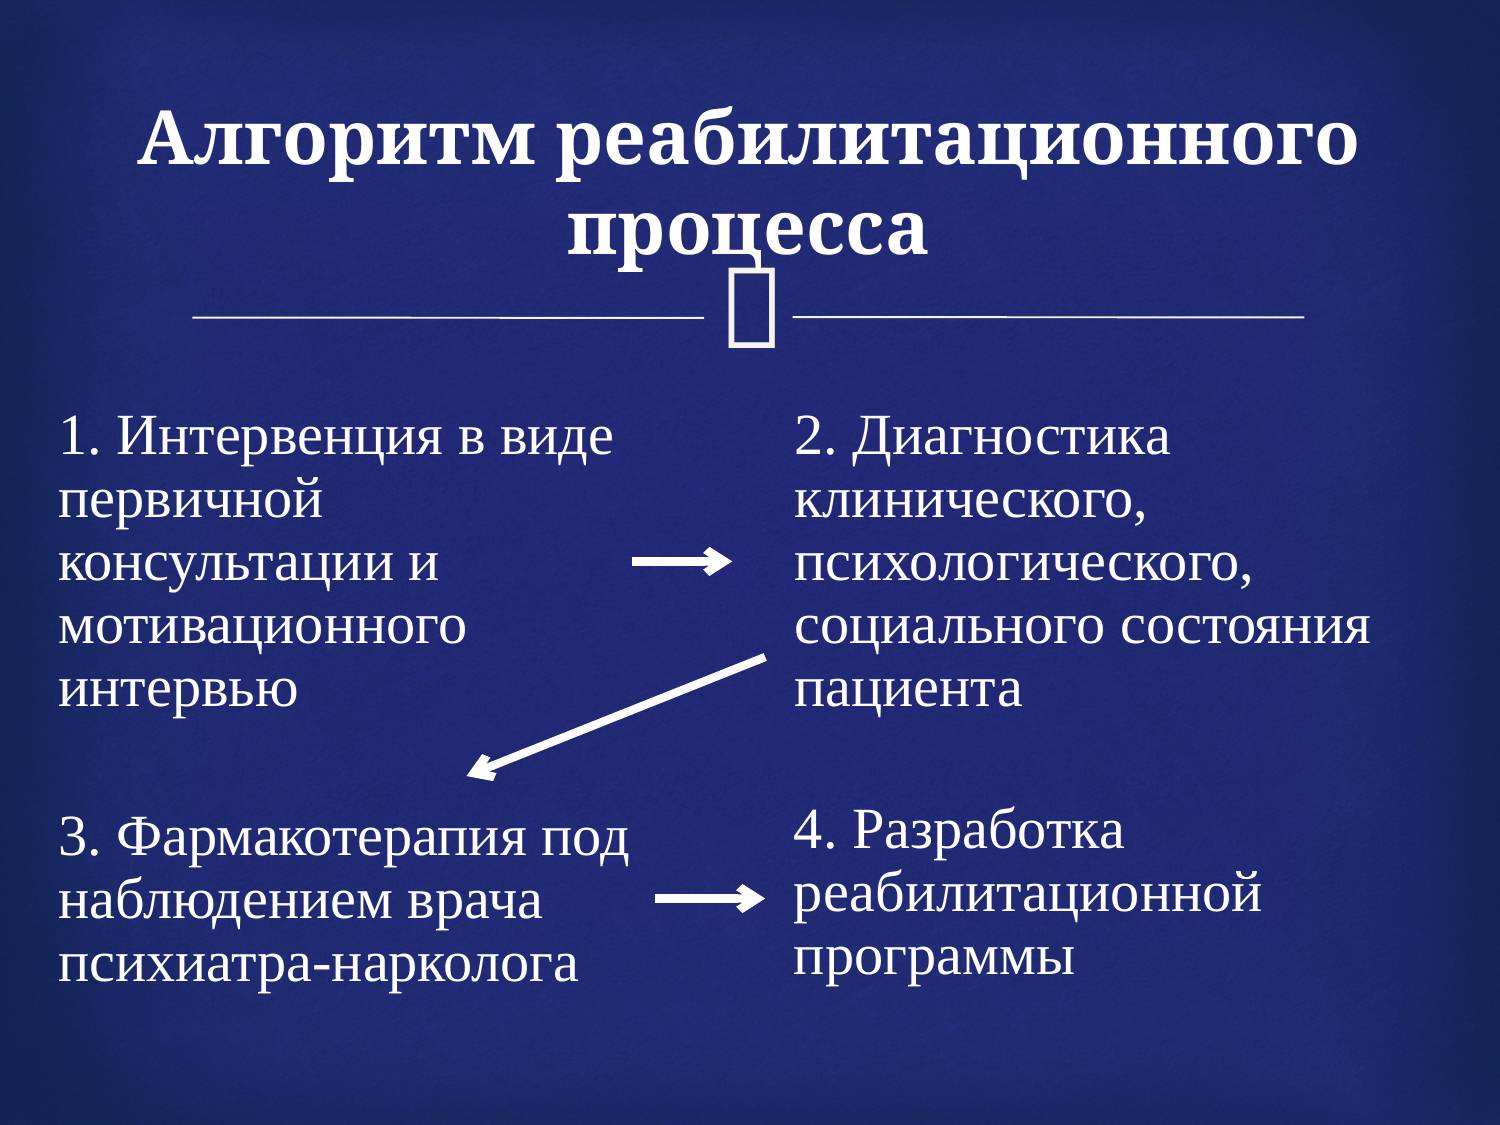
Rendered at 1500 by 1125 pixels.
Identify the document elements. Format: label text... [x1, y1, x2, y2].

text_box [28, 373, 1436, 1125]
title Алгоритм реабилитационного процесса [112, 93, 1386, 267]
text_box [466, 656, 766, 777]
